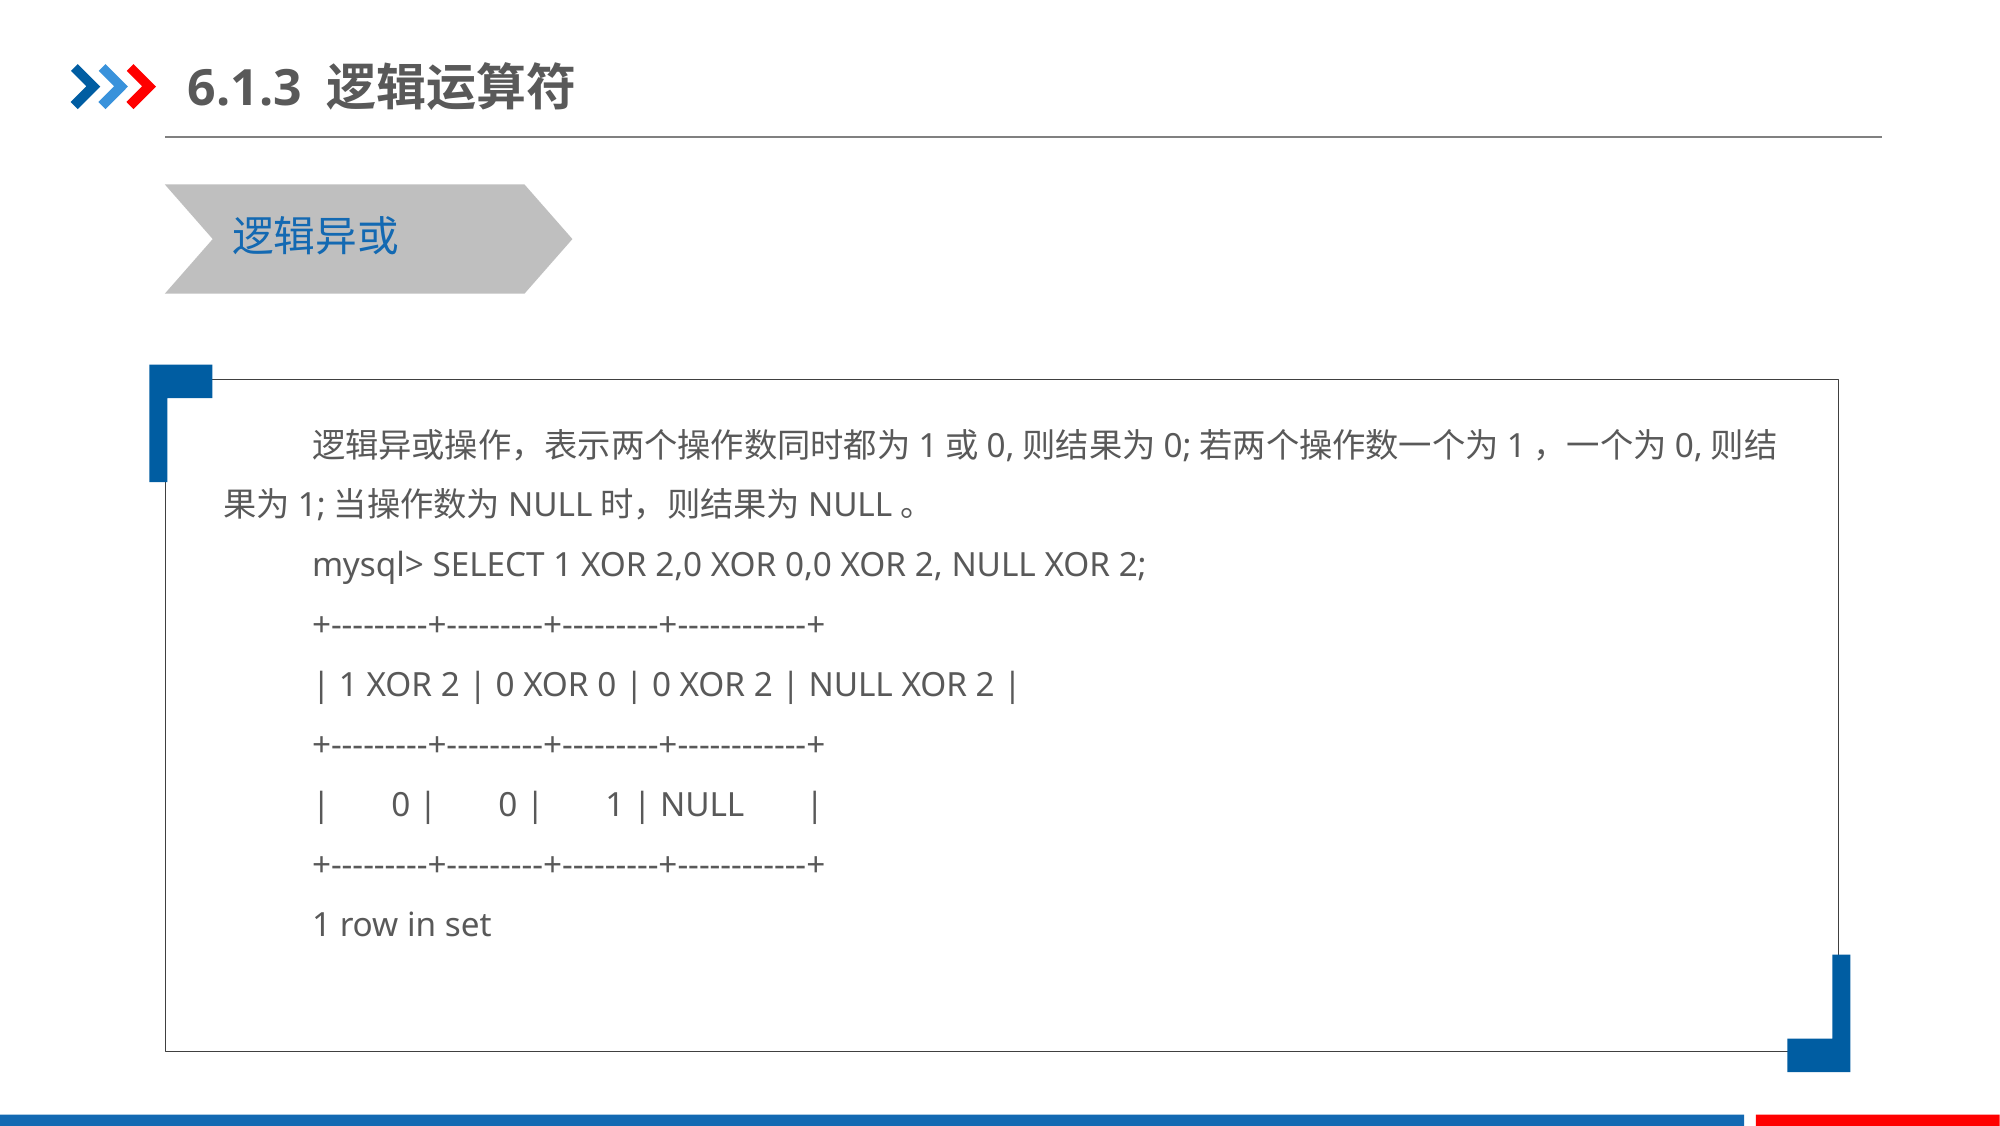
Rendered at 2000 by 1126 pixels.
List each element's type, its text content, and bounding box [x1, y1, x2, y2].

text_box [1785, 953, 1852, 1074]
text_box [147, 363, 215, 484]
text_box [163, 378, 1841, 1053]
text_box 6.1.3 逻辑运算符 [187, 43, 827, 127]
text_box [164, 184, 573, 294]
text_box 逻辑异或 [217, 202, 414, 267]
